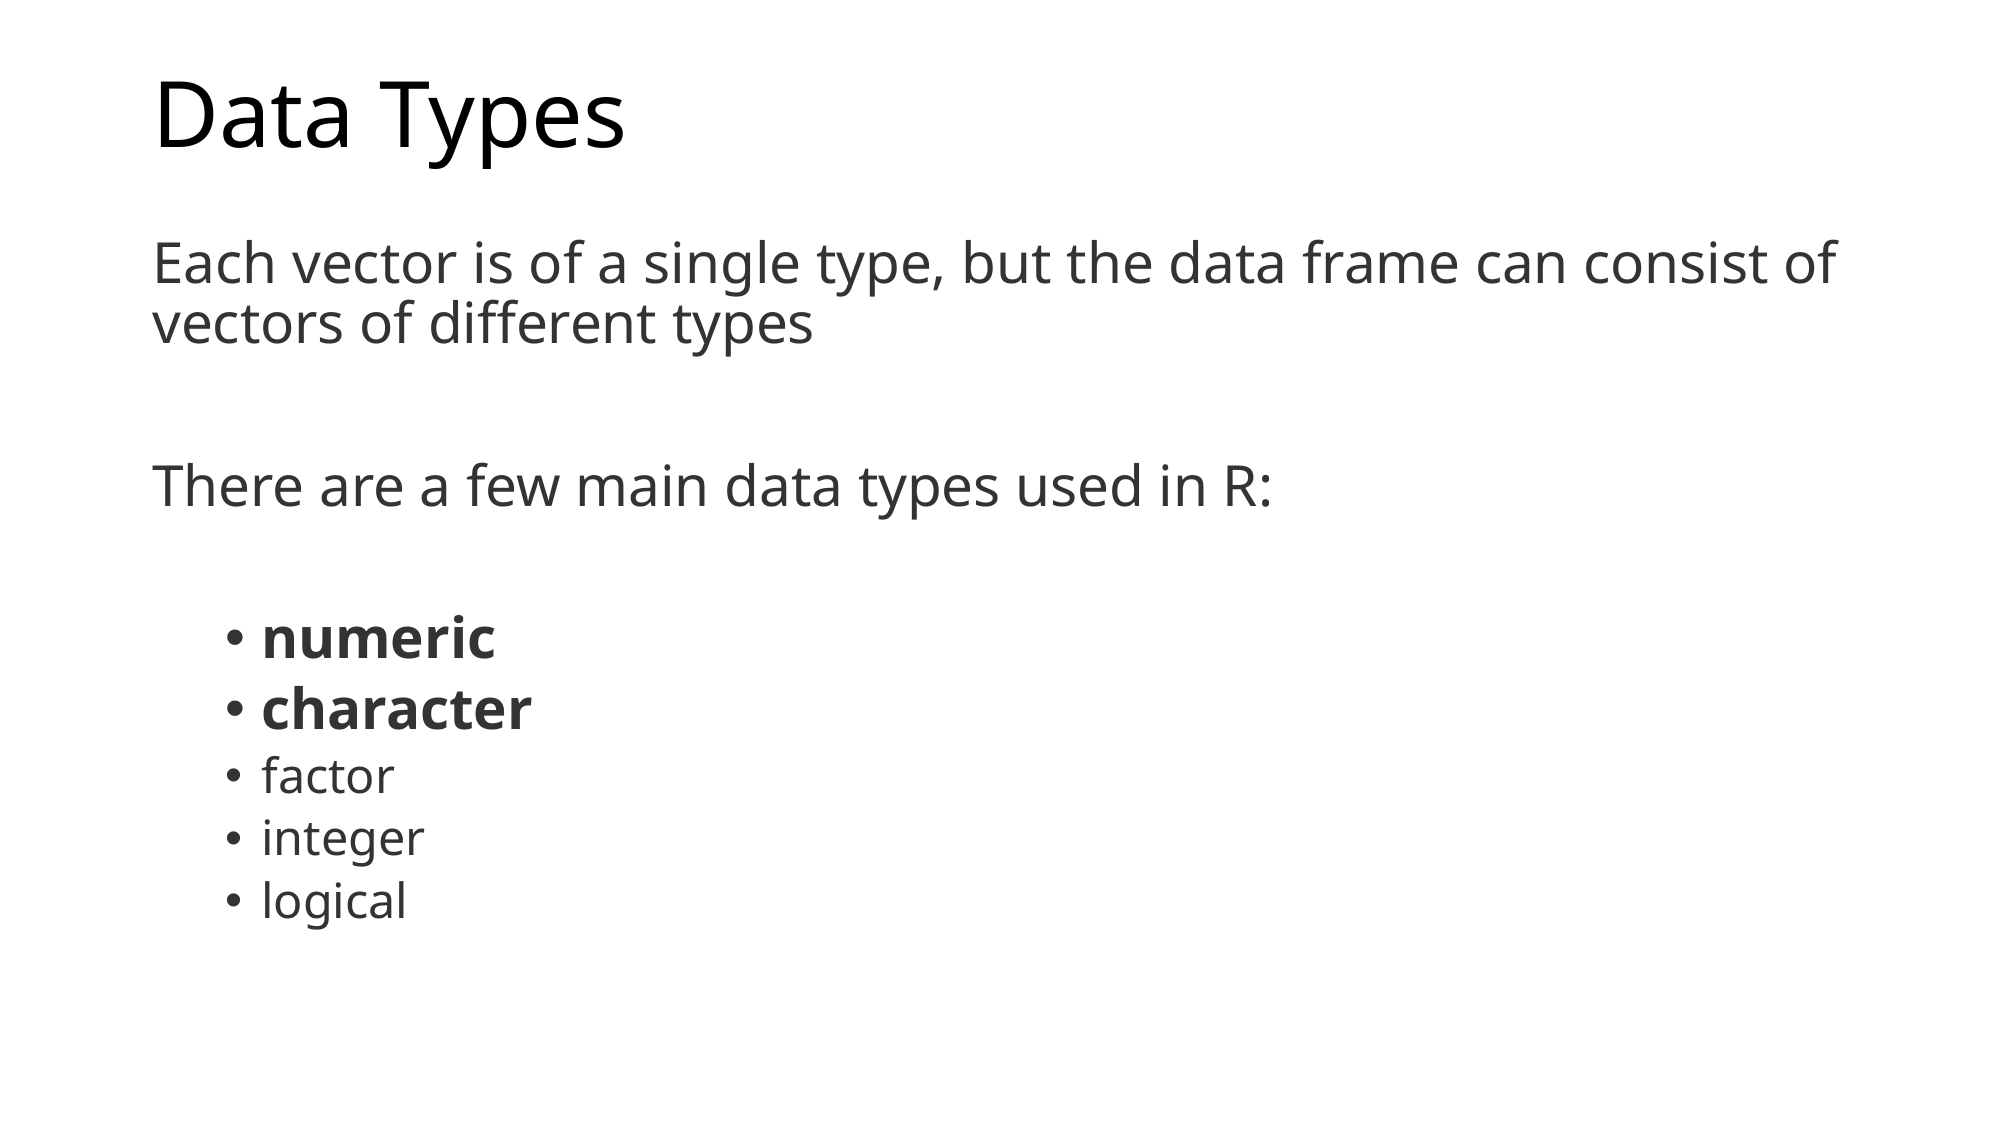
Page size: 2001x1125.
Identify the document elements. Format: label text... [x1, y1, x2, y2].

list Each vector is of a single type, but the data frame can consist of vectors of different types There are a few main data types used in R: numeric character factor integer logical [137, 226, 1863, 941]
title Data Types [137, 9, 1863, 226]
